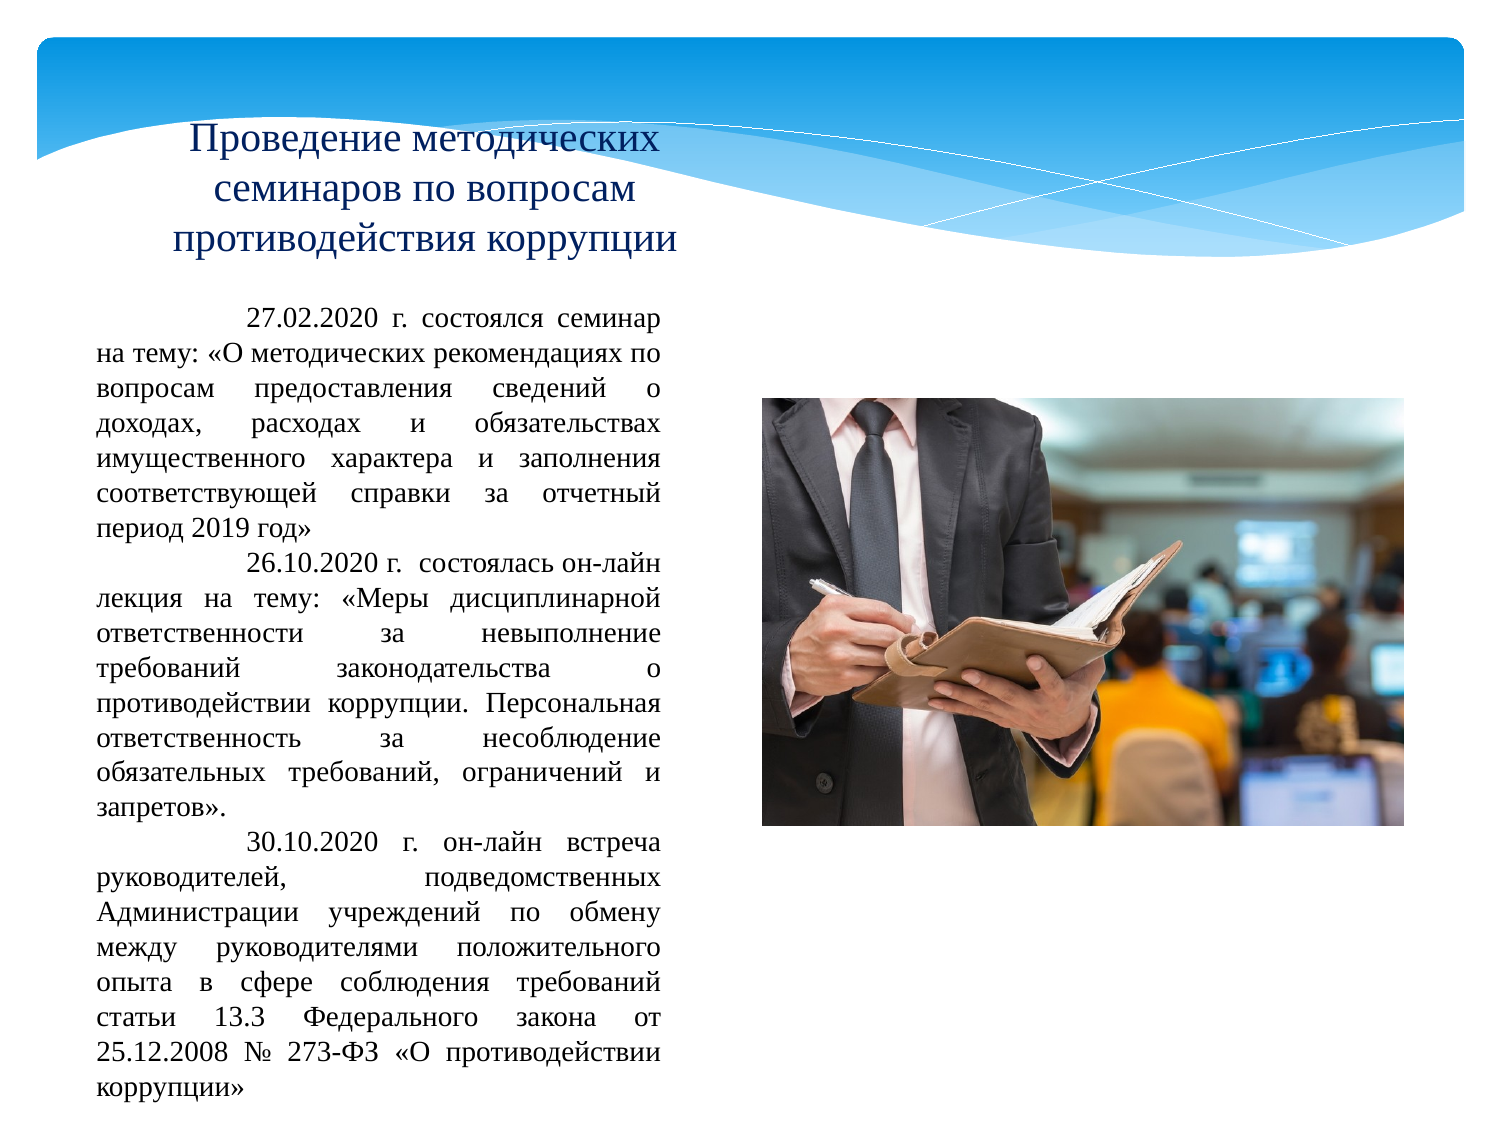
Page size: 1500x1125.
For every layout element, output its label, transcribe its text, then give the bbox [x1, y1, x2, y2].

list 27.02.2020 г. состоялся семинар на тему: «О методических рекомендациях по вопросам предоставления сведений о доходах, расходах и обязательствах имущественного характера и заполнения соответствующей справки за отчетный период 2019 год» 26.10.2020 г. состоялась он-лайн лекция на тему: «Меры дисциплинарной ответственности за невыполнение требований законодательства о противодействии коррупции. Персональная ответственность за несоблюдение обязательных требований, ограничений и запретов». 30.10.2020 г. он-лайн встреча руководителей, подведомственных Администрации учреждений по обмену между руководителями положительного опыта в сфере соблюдения требований статьи 13.3 Федерального закона от 25.12.2008 № 273-ФЗ «О противодействии коррупции» [81, 290, 677, 1106]
title Проведение методических семинаров по вопросам противодействия коррупции [150, 90, 700, 268]
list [762, 398, 1404, 827]
